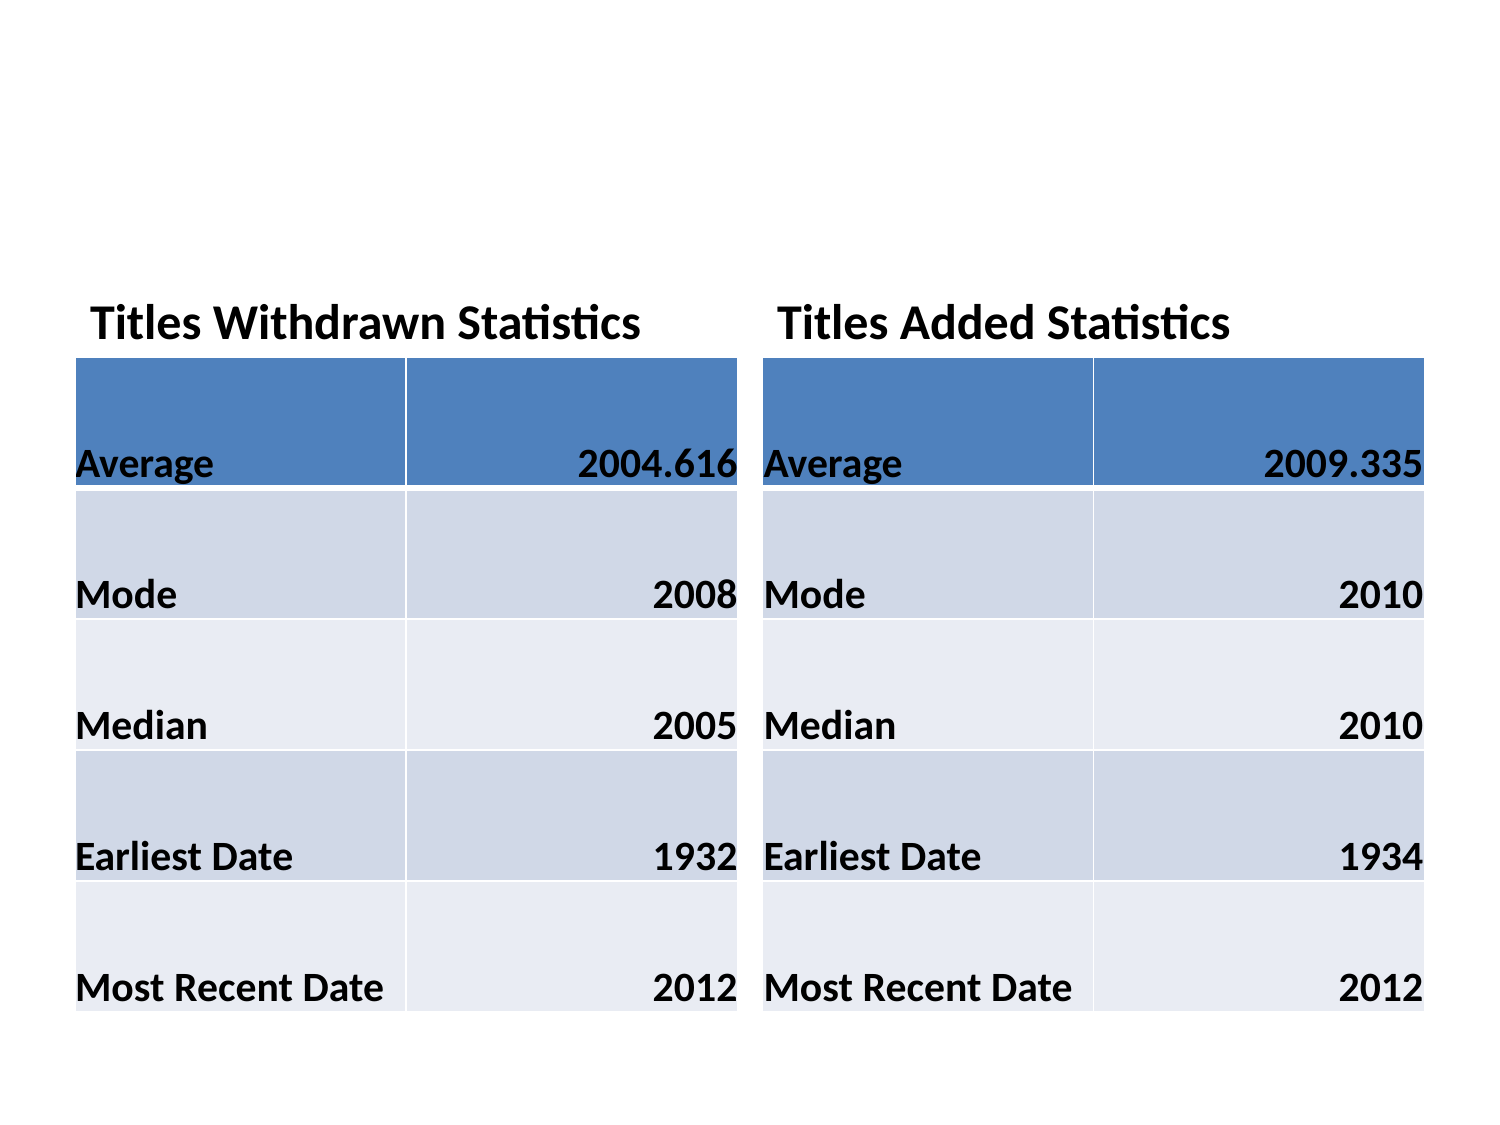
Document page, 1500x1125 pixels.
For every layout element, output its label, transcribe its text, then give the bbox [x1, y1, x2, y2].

table_cell Mode [763, 491, 1093, 618]
table_cell 2005 [407, 620, 737, 749]
table_cell 2010 [1094, 491, 1424, 618]
table_cell 2010 [1094, 620, 1424, 749]
table_cell Earliest Date [763, 751, 1093, 880]
table_cell 1934 [1094, 751, 1424, 880]
table_cell Most Recent Date [763, 882, 1093, 1011]
table_header Average [763, 358, 1093, 485]
table_cell 2012 [407, 882, 737, 1011]
table_cell Mode [76, 491, 405, 618]
table_cell 2012 [1094, 882, 1424, 1011]
table_cell Earliest Date [76, 751, 405, 880]
table_cell Most Recent Date [76, 882, 405, 1011]
table_cell Median [76, 620, 405, 749]
table_cell 1932 [407, 751, 737, 880]
list Titles Withdrawn Statistics [75, 251, 738, 356]
list Titles Added Statistics [761, 251, 1425, 356]
table_header Average [76, 358, 405, 485]
table_header 2004.616 [407, 358, 737, 485]
table_header 2009.335 [1094, 358, 1424, 485]
table_cell 2008 [407, 491, 737, 618]
table_cell Median [763, 620, 1093, 749]
